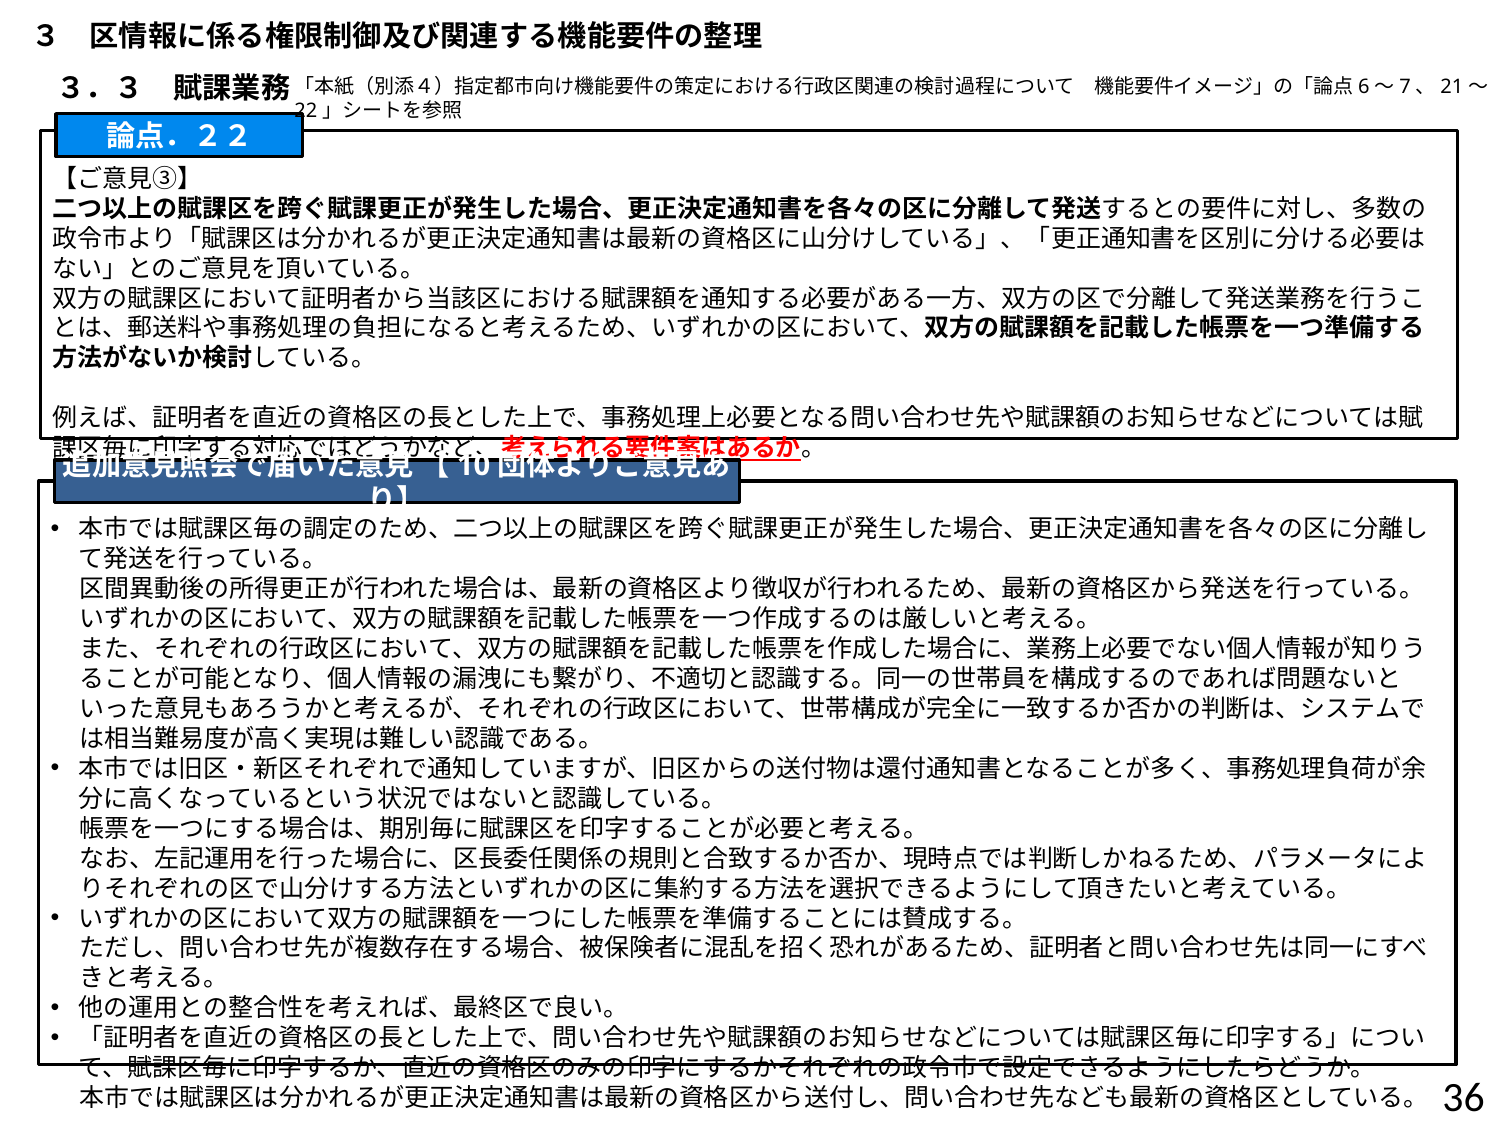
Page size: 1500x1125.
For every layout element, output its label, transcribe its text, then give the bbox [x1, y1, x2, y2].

text_box ３ 区情報に係る権限制御及び関連する機能要件の整理 [16, 2, 1440, 49]
slide_number 35 [1149, 1065, 1500, 1125]
text_box 「本紙（別添４）指定都市向け機能要件の策定における行政区関連の検討過程について 機能要件イメージ」の「論点6～7、21～22」シートを参照 [279, 58, 1500, 114]
text_box 【ご意見③】 二つ以上の賦課区を跨ぐ賦課更正が発生した場合、更正決定通知書を各々の区に分離して発送するとの要件に対し、多数の政令市より「賦課区は分かれるが更正決定通知書は最新の資格区に山分けしている」、「更正通知書を区別に分ける必要はない」とのご意見を頂いている。 双方の賦課区において証明者から当該区における賦課額を通知する必要がある一方、双方の区で分離して発送業務を行うことは、郵送料や事務処理の負担になると考えるため、いずれかの区において、双方の賦課額を記載した帳票を一つ準備する方法がないか検討している。 例えば、証明者を直近の資格区の長とした上で、事務処理上必要となる問い合わせ先や賦課額のお知らせなどについては賦課区毎に印字する対応ではどうかなど、考えられる要件案はあるか。 [40, 130, 1458, 439]
text_box 論点．２２ [54, 112, 305, 159]
text_box 追加意見照会で届いた意見 【10団体よりご意見あり】 [52, 458, 741, 505]
text_box ３．３ 賦課業務 [41, 54, 1465, 100]
text_box 本市では賦課区毎の調定のため、二つ以上の賦課区を跨ぐ賦課更正が発生した場合、更正決定通知書を各々の区に分離して発送を行っている。 区間異動後の所得更正が行われた場合は、最新の資格区より徴収が行われるため、最新の資格区から発送を行っている。 いずれかの区において、双方の賦課額を記載した帳票を一つ作成するのは厳しいと考える。 また、それぞれの行政区において、双方の賦課額を記載した帳票を作成した場合に、業務上必要でない個人情報が知りうることが可能となり、個人情報の漏洩にも繋がり、不適切と認識する。同一の世帯員を構成するのであれば問題ないといった意見もあろうかと考えるが、それぞれの行政区において、世帯構成が完全に一致するか否かの判断は、システムでは相当難易度が高く実現は難しい認識である。 本市では旧区・新区それぞれで通知していますが、旧区からの送付物は還付通知書となることが多く、事務処理負荷が余分に高くなっているという状況ではないと認識している。 帳票を一つにする場合は、期別毎に賦課区を印字することが必要と考える。 なお、左記運用を行った場合に、区長委任関係の規則と合致するか否か、現時点では判断しかねるため、パラメータによりそれぞれの区で山分けする方法といずれかの区に集約する方法を選択できるようにして頂きたいと考えている。 いずれかの区において双方の賦課額を一つにした帳票を準備することには賛成する。 ただし、問い合わせ先が複数存在する場合、被保険者に混乱を招く恐れがあるため、証明者と問い合わせ先は同一にすべきと考える。 他の運用との整合性を考えれば、最終区で良い。 「証明者を直近の資格区の長とした上で、問い合わせ先や賦課額のお知らせなどについては賦課区毎に印字する」について、賦課区毎に印字するか、直近の資格区のみの印字にするかそれぞれの政令市で設定できるようにしたらどうか。 本市では賦課区は分かれるが更正決定通知書は最新の資格区から送付し、問い合わせ先なども最新の資格区としている。 [38, 481, 1457, 1065]
